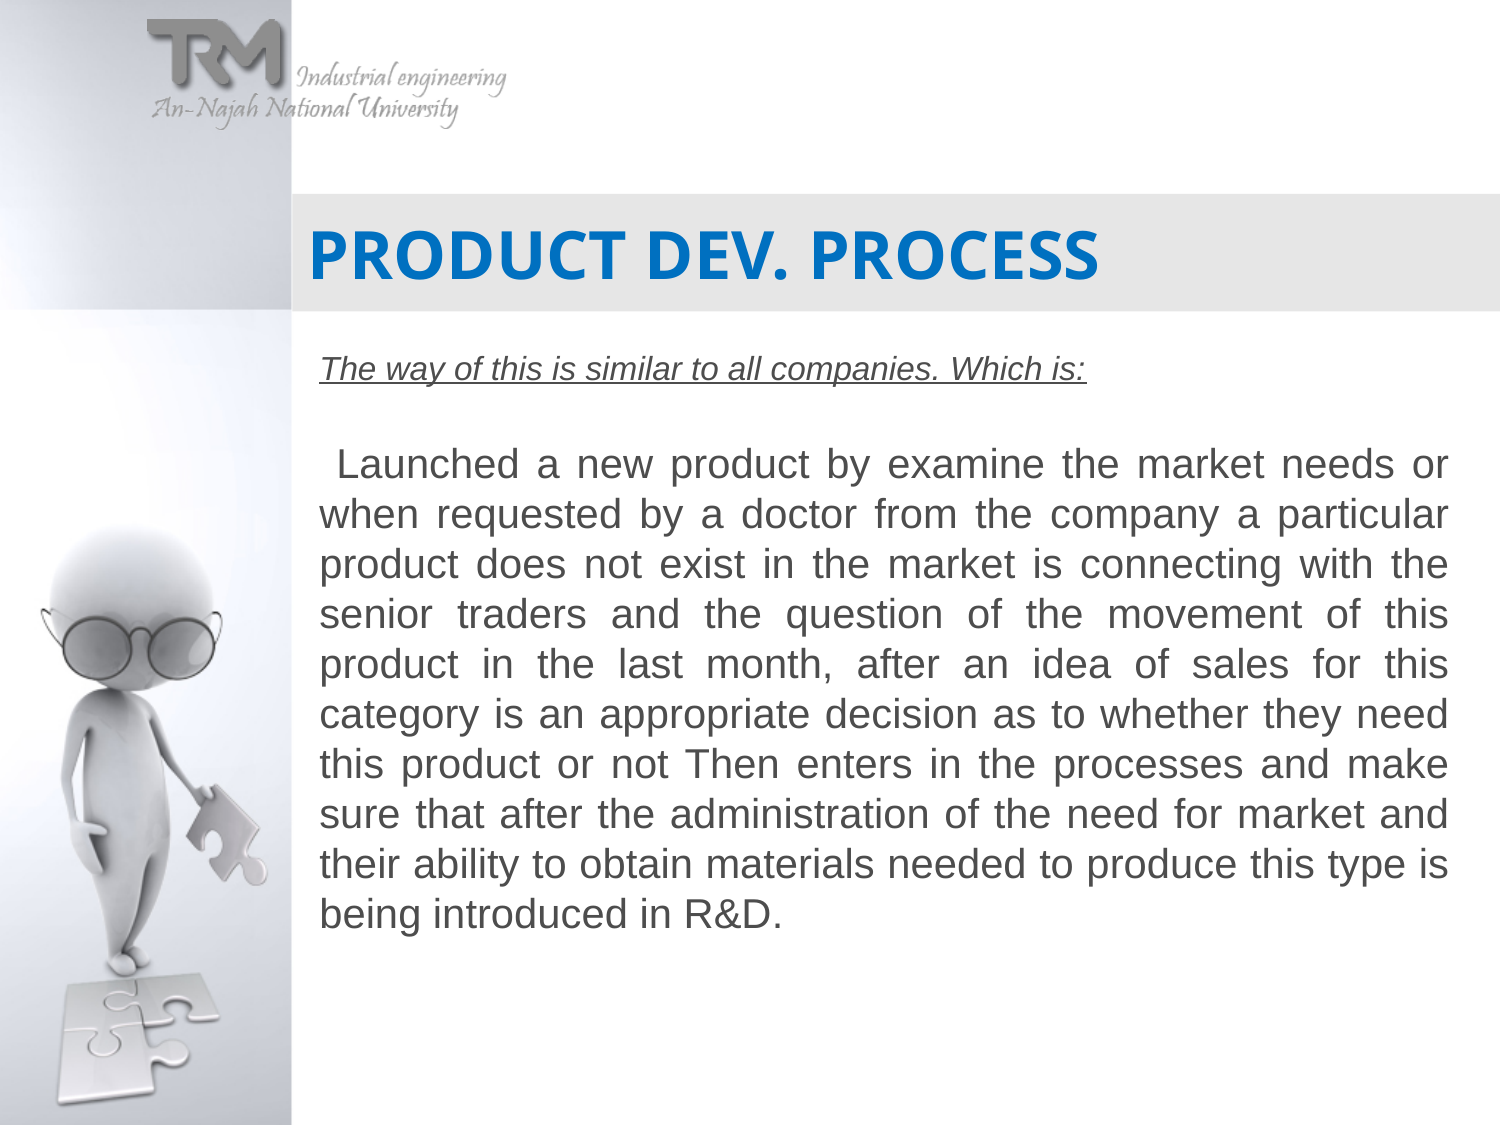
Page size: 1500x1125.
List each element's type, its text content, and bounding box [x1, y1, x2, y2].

text_box The way of this is similar to all companies. Which is: Launched a new product by examine the market needs or when requested by a doctor from the company a particular product does not exist in the market is connecting with the senior traders and the question of the movement of this product in the last month, after an idea of sales for this category is an appropriate decision as to whether they need this product or not Then enters in the processes and make sure that after the administration of the need for market and their ability to obtain materials needed to produce this type is being introduced in R&D. [304, 339, 1465, 995]
picture [0, 0, 1500, 1125]
title Product dev. process [292, 193, 1500, 312]
